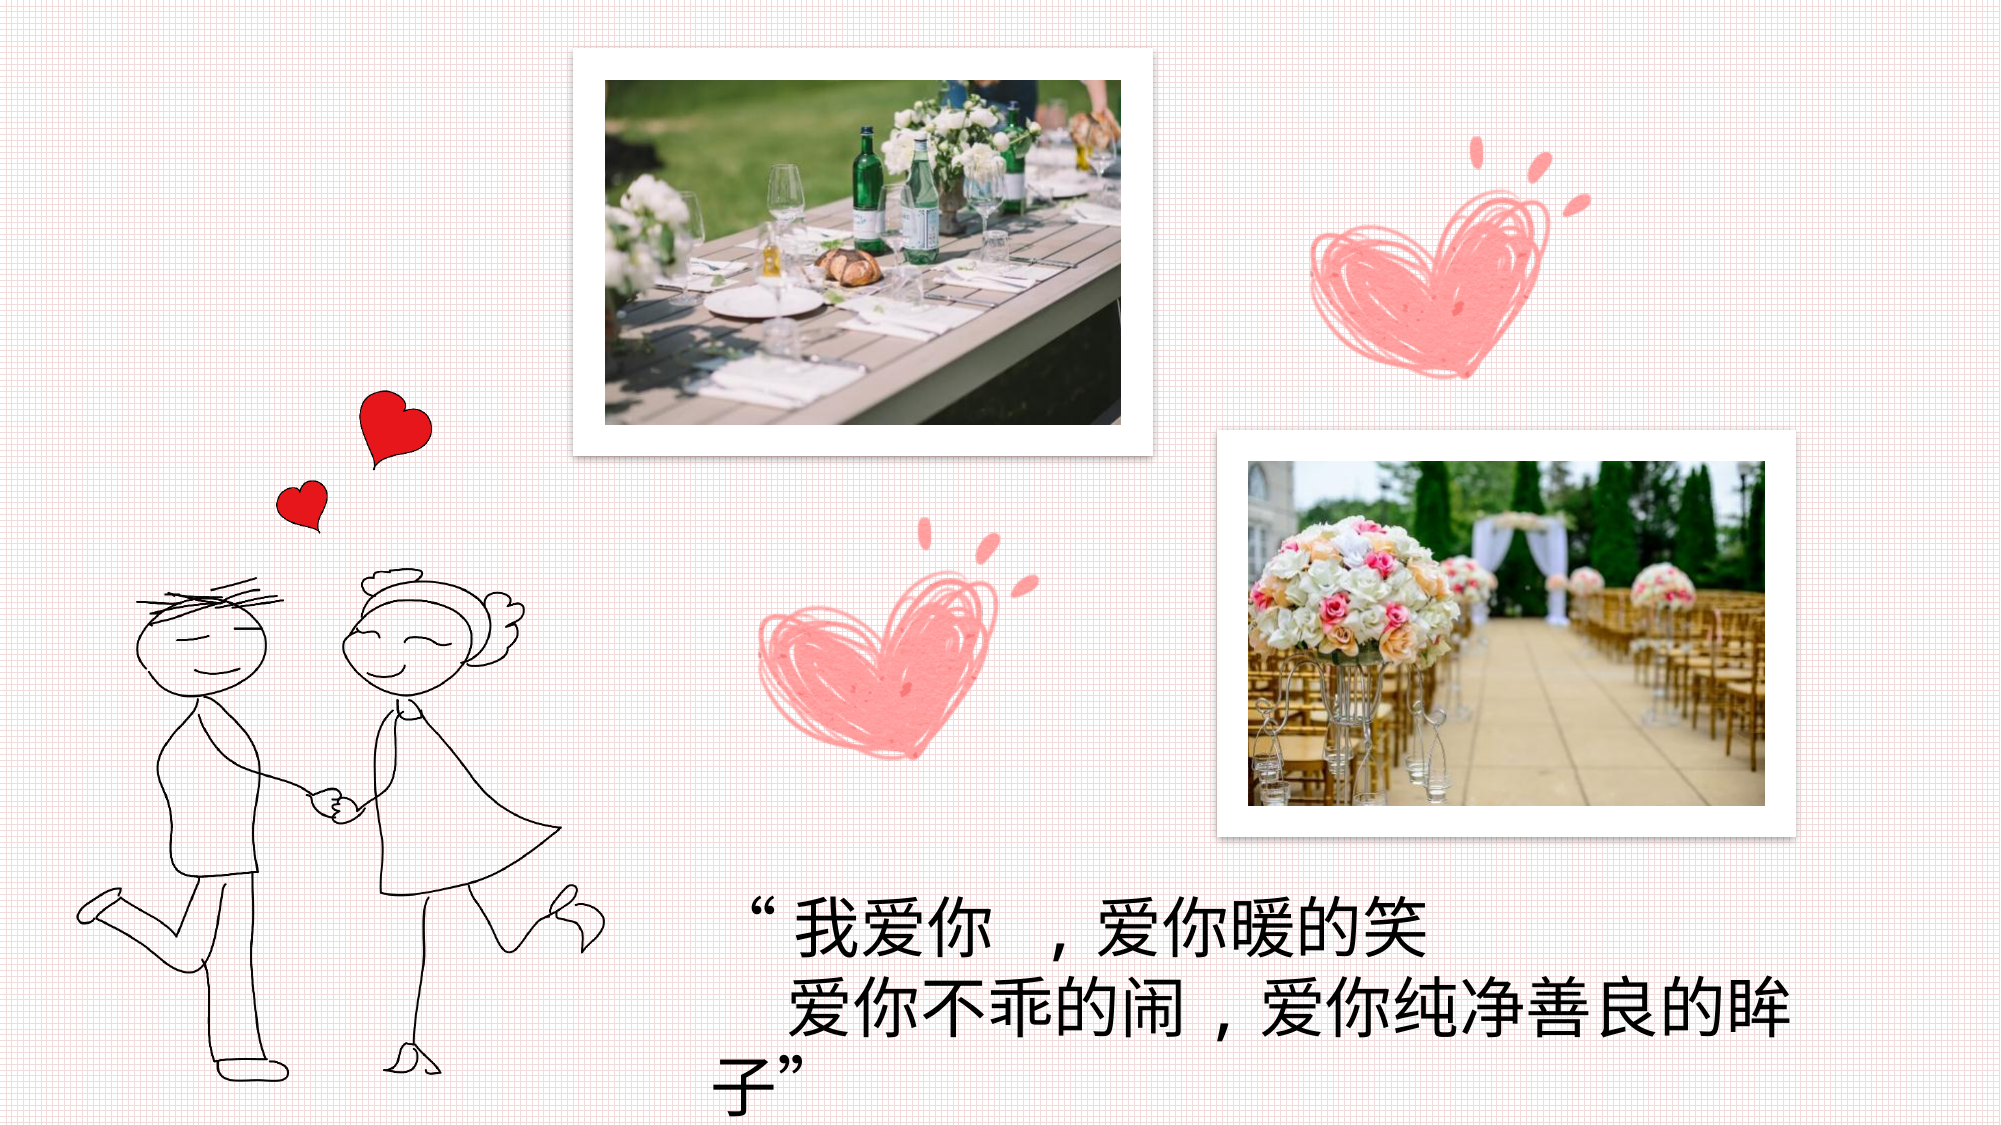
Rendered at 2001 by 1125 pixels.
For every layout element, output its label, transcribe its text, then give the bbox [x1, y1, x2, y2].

picture [696, 460, 1078, 842]
picture [1248, 79, 1766, 806]
picture [76, 79, 1122, 1082]
text_box “我爱你 ,爱你暖的笑 爱你不乖的闹,爱你纯净善良的眸子” [696, 877, 1871, 1125]
